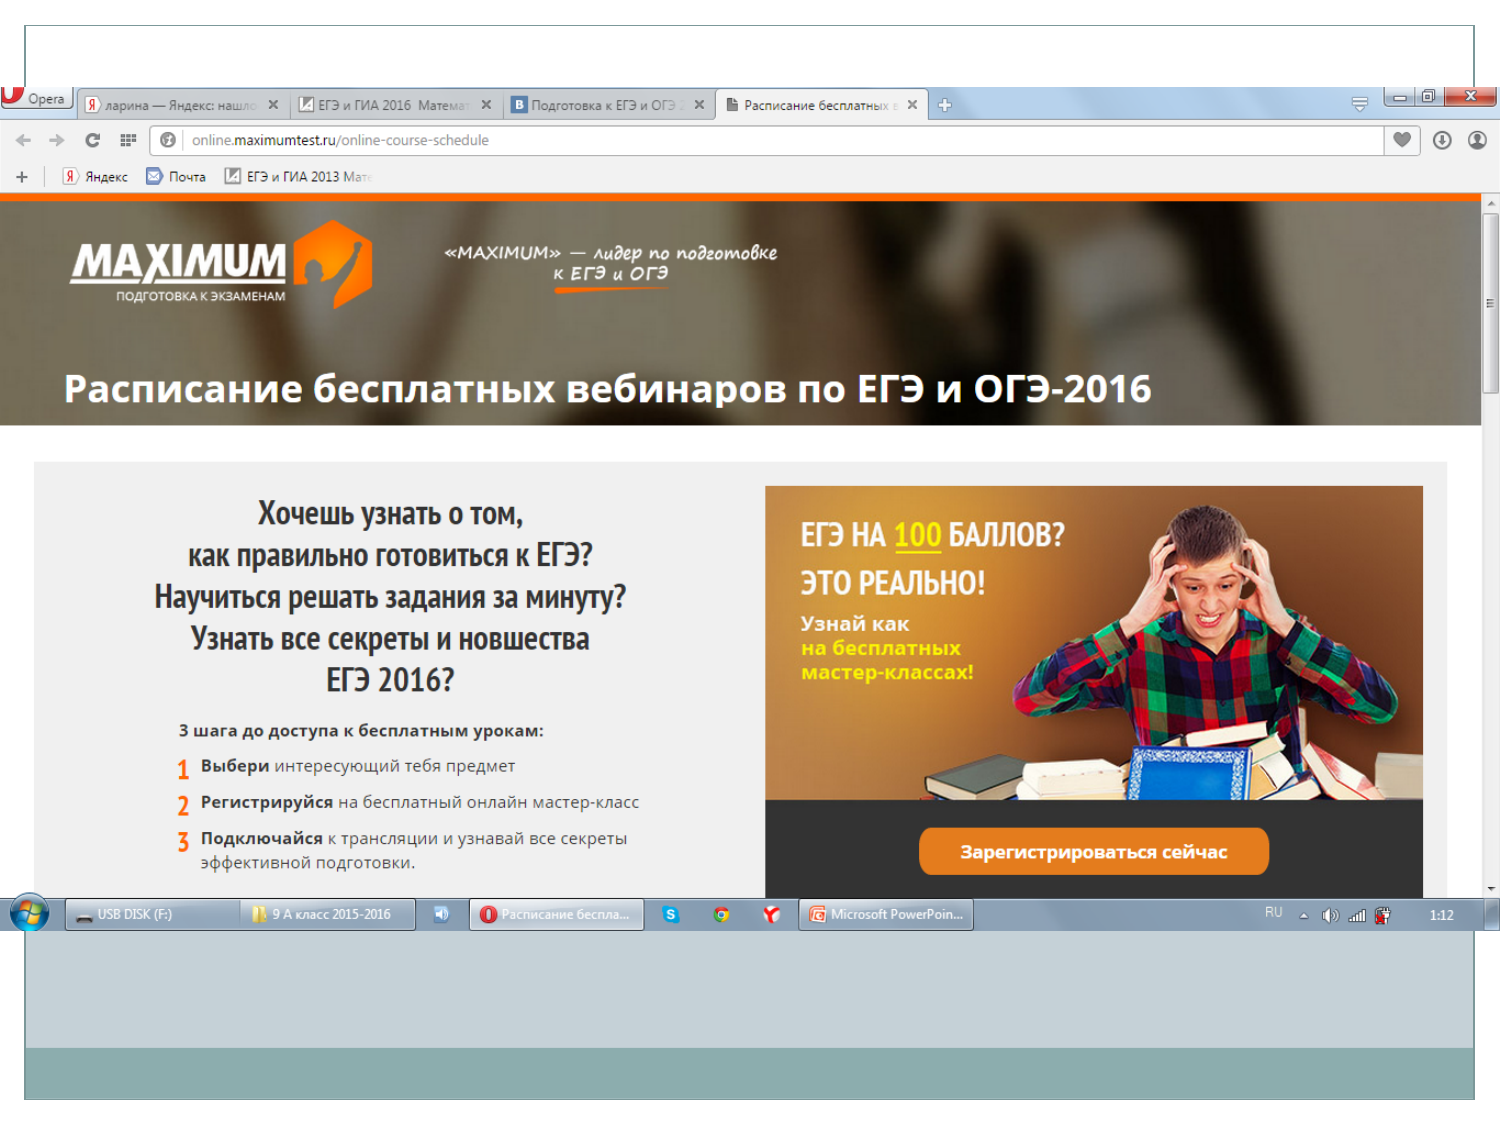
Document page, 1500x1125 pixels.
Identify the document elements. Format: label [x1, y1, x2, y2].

picture [0, 87, 1500, 932]
